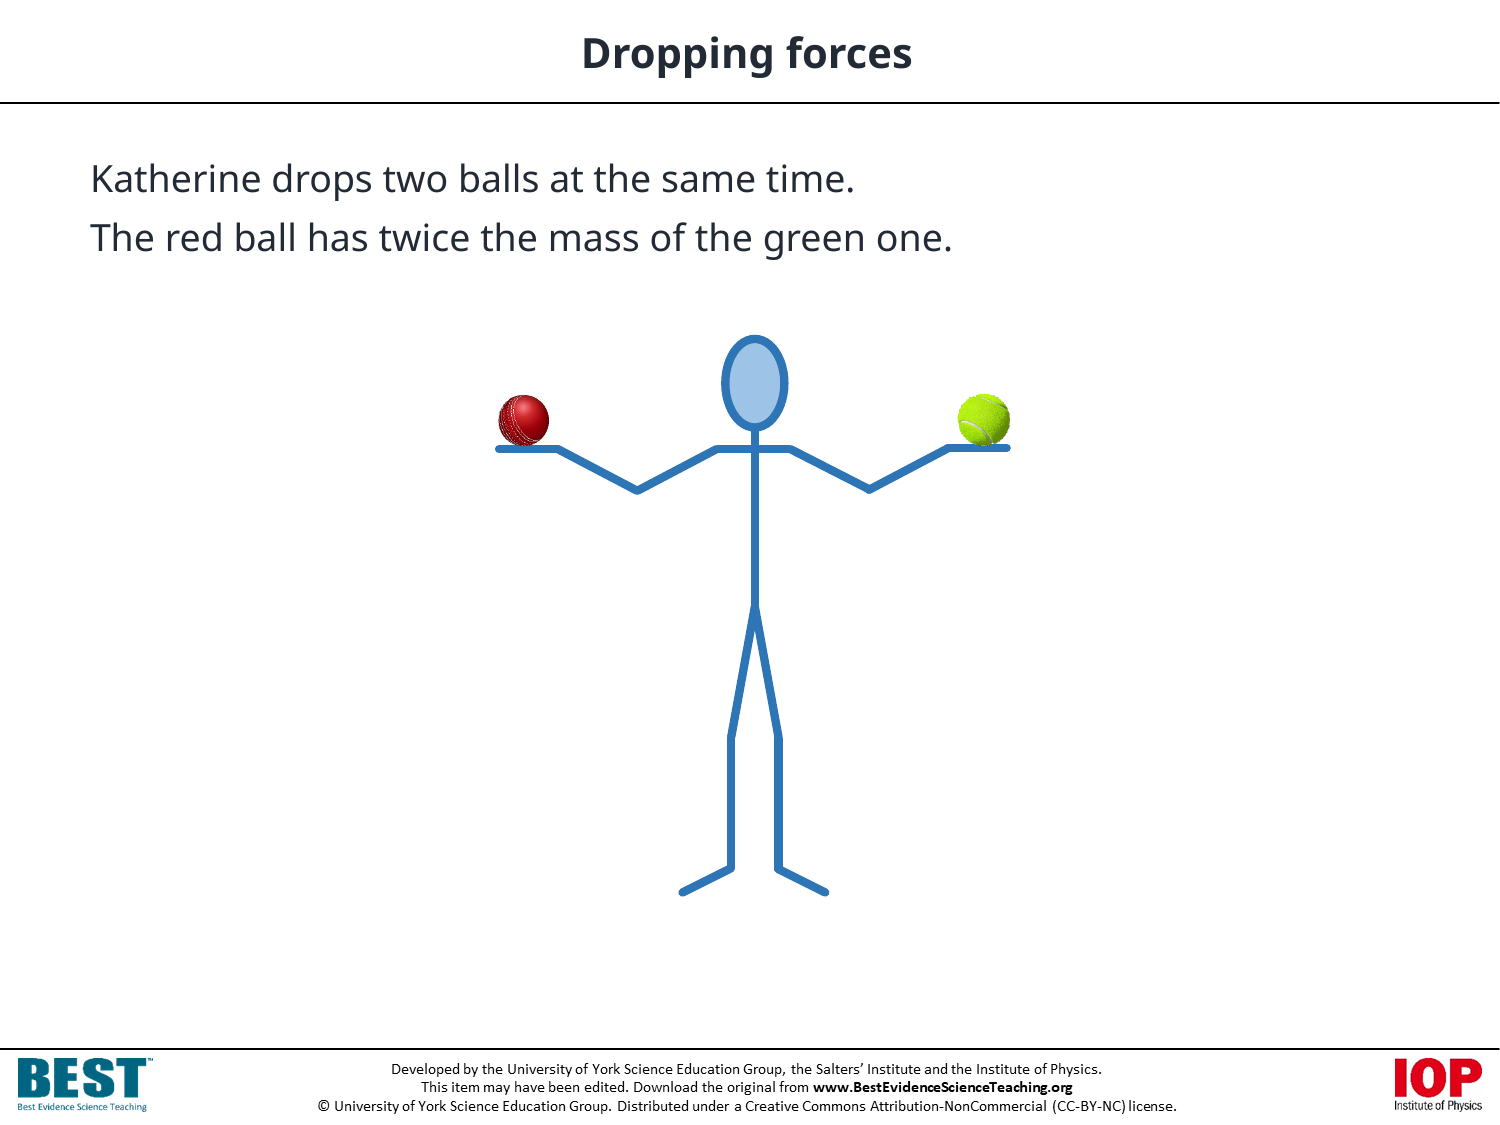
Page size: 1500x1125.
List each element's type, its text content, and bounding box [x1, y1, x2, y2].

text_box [484, 338, 1010, 893]
text_box Dropping forces [23, 4, 1471, 99]
picture [0, 102, 1500, 1125]
